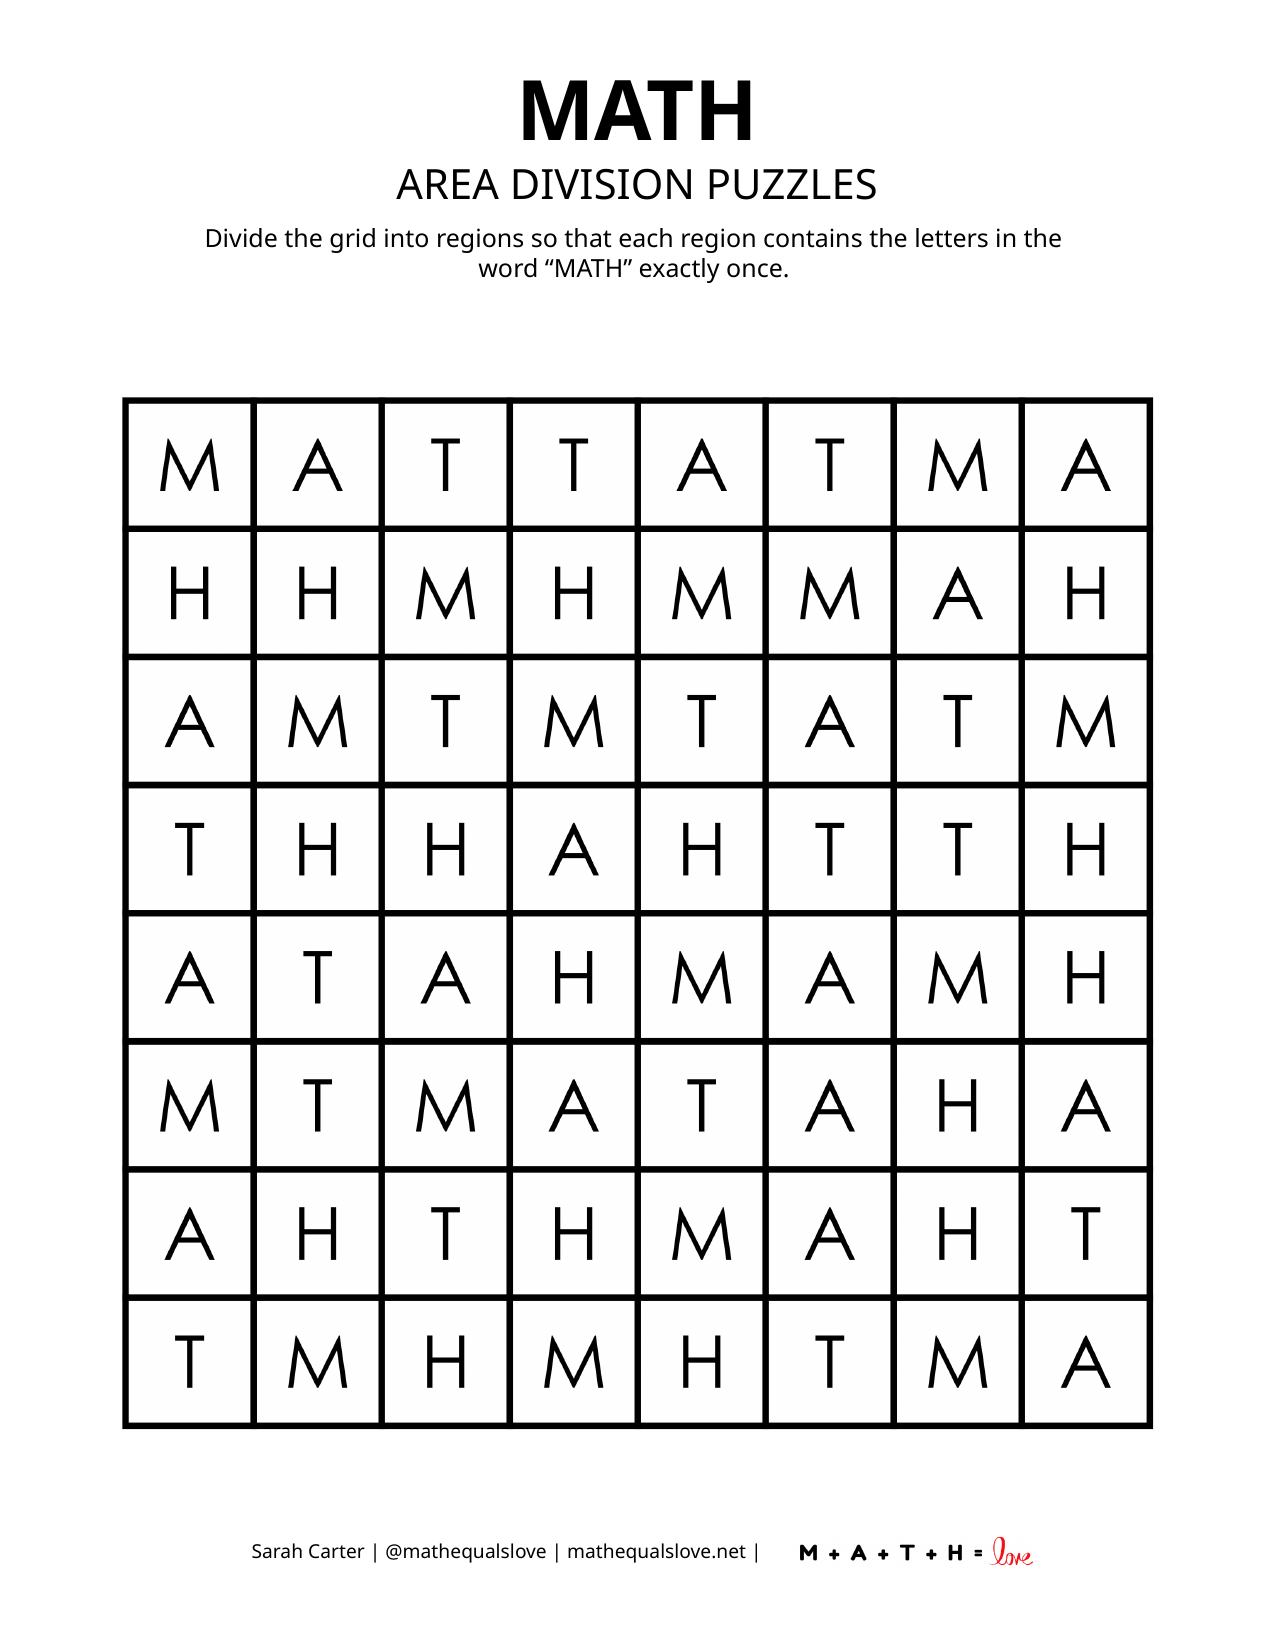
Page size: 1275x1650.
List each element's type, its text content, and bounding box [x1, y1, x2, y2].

text_box MATH AREA DIVISION PUZZLES [77, 50, 1198, 214]
picture [790, 1534, 1039, 1569]
text_box Sarah Carter | @mathequalslove | mathequalslove.net | [236, 1532, 1071, 1570]
picture [118, 394, 1157, 1432]
text_box Divide the grid into regions so that each region contains the letters in the word “MATH” exactly once. [0, 214, 1275, 290]
